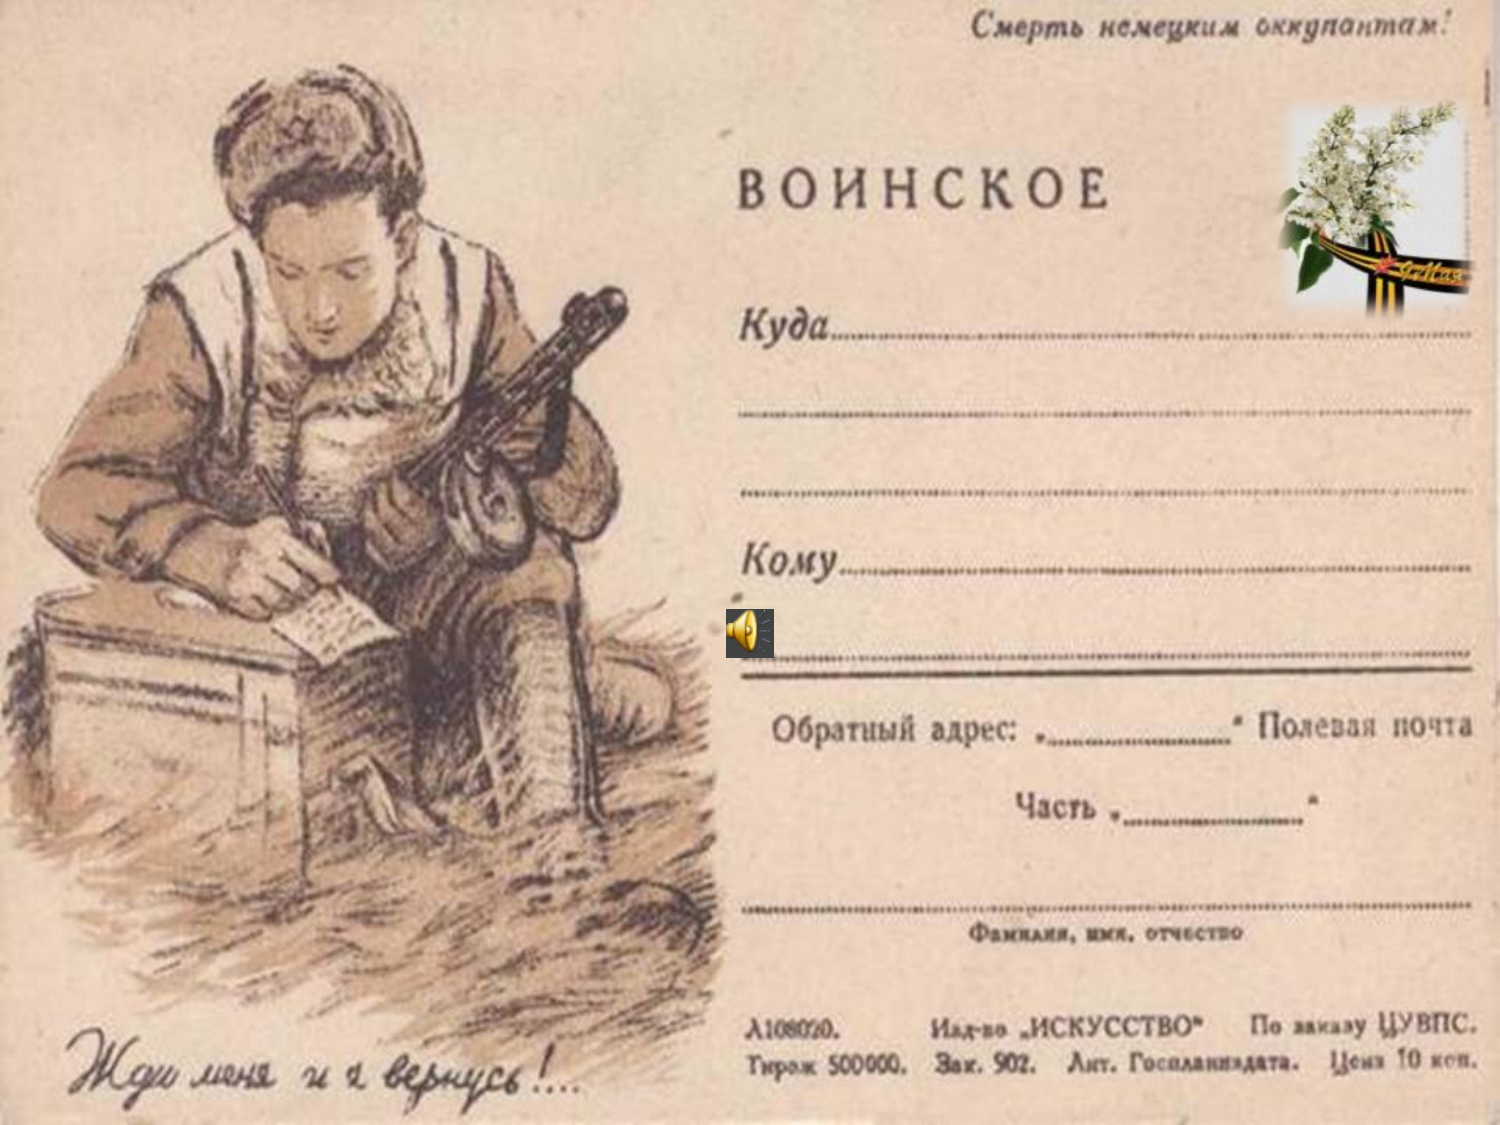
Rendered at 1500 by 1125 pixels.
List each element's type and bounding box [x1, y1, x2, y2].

list [724, 608, 776, 659]
picture [0, 0, 1500, 1125]
